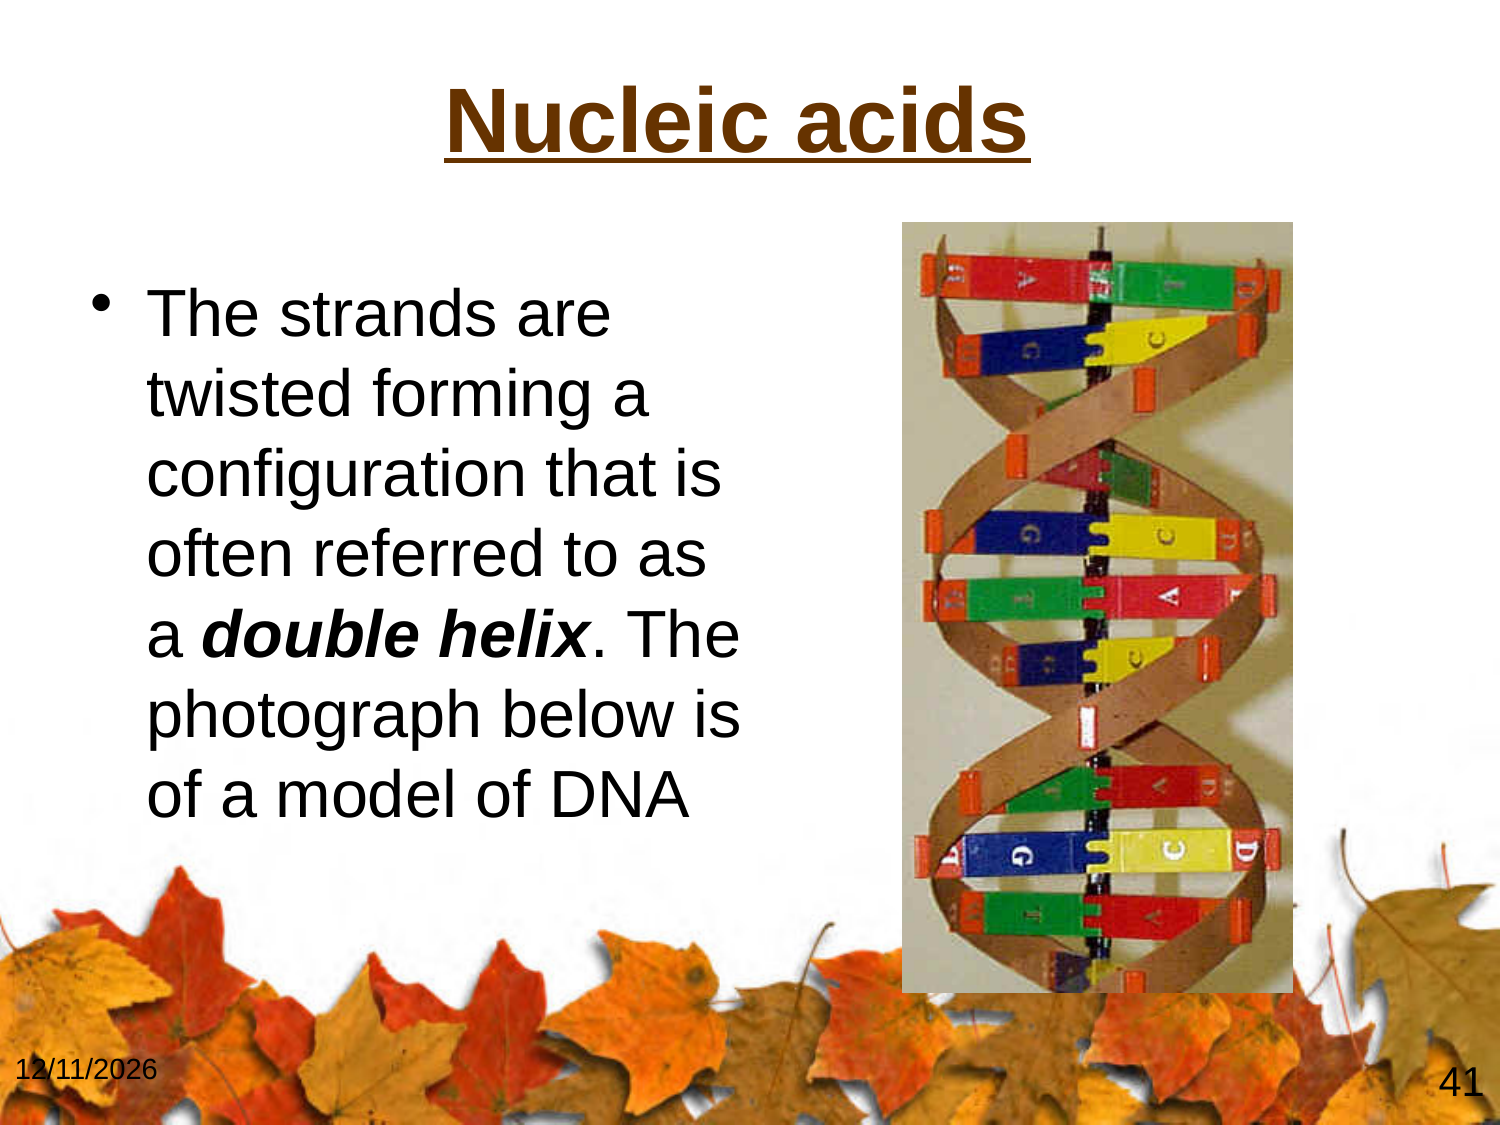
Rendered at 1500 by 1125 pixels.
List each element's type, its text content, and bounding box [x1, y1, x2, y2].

list The strands are twisted forming a configuration that is often referred to as a double helix. The photograph below is of a model of DNA [74, 262, 774, 868]
picture [0, 0, 1500, 1125]
title Nucleic acids [49, 44, 1426, 188]
slide_number 41 [1149, 1046, 1500, 1125]
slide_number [0, 1042, 350, 1103]
